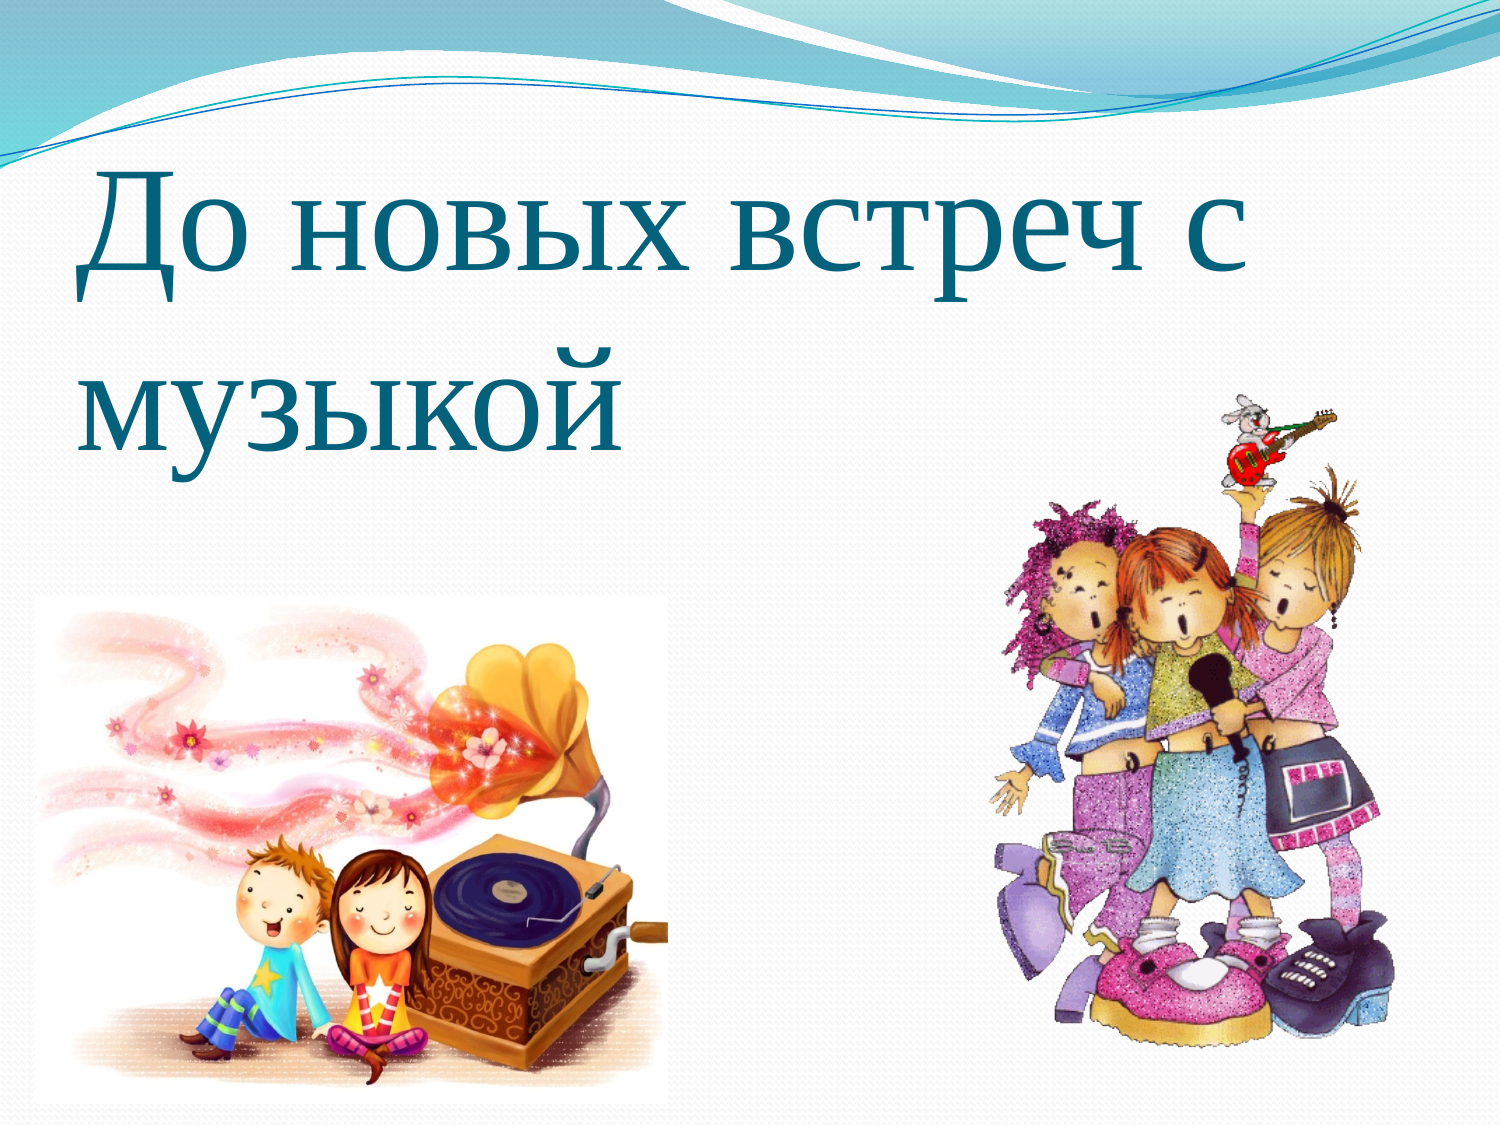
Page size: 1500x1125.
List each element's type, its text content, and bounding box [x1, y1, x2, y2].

title До новых встреч с музыкой [75, 115, 1425, 481]
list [34, 597, 669, 1105]
picture [972, 351, 1430, 1102]
